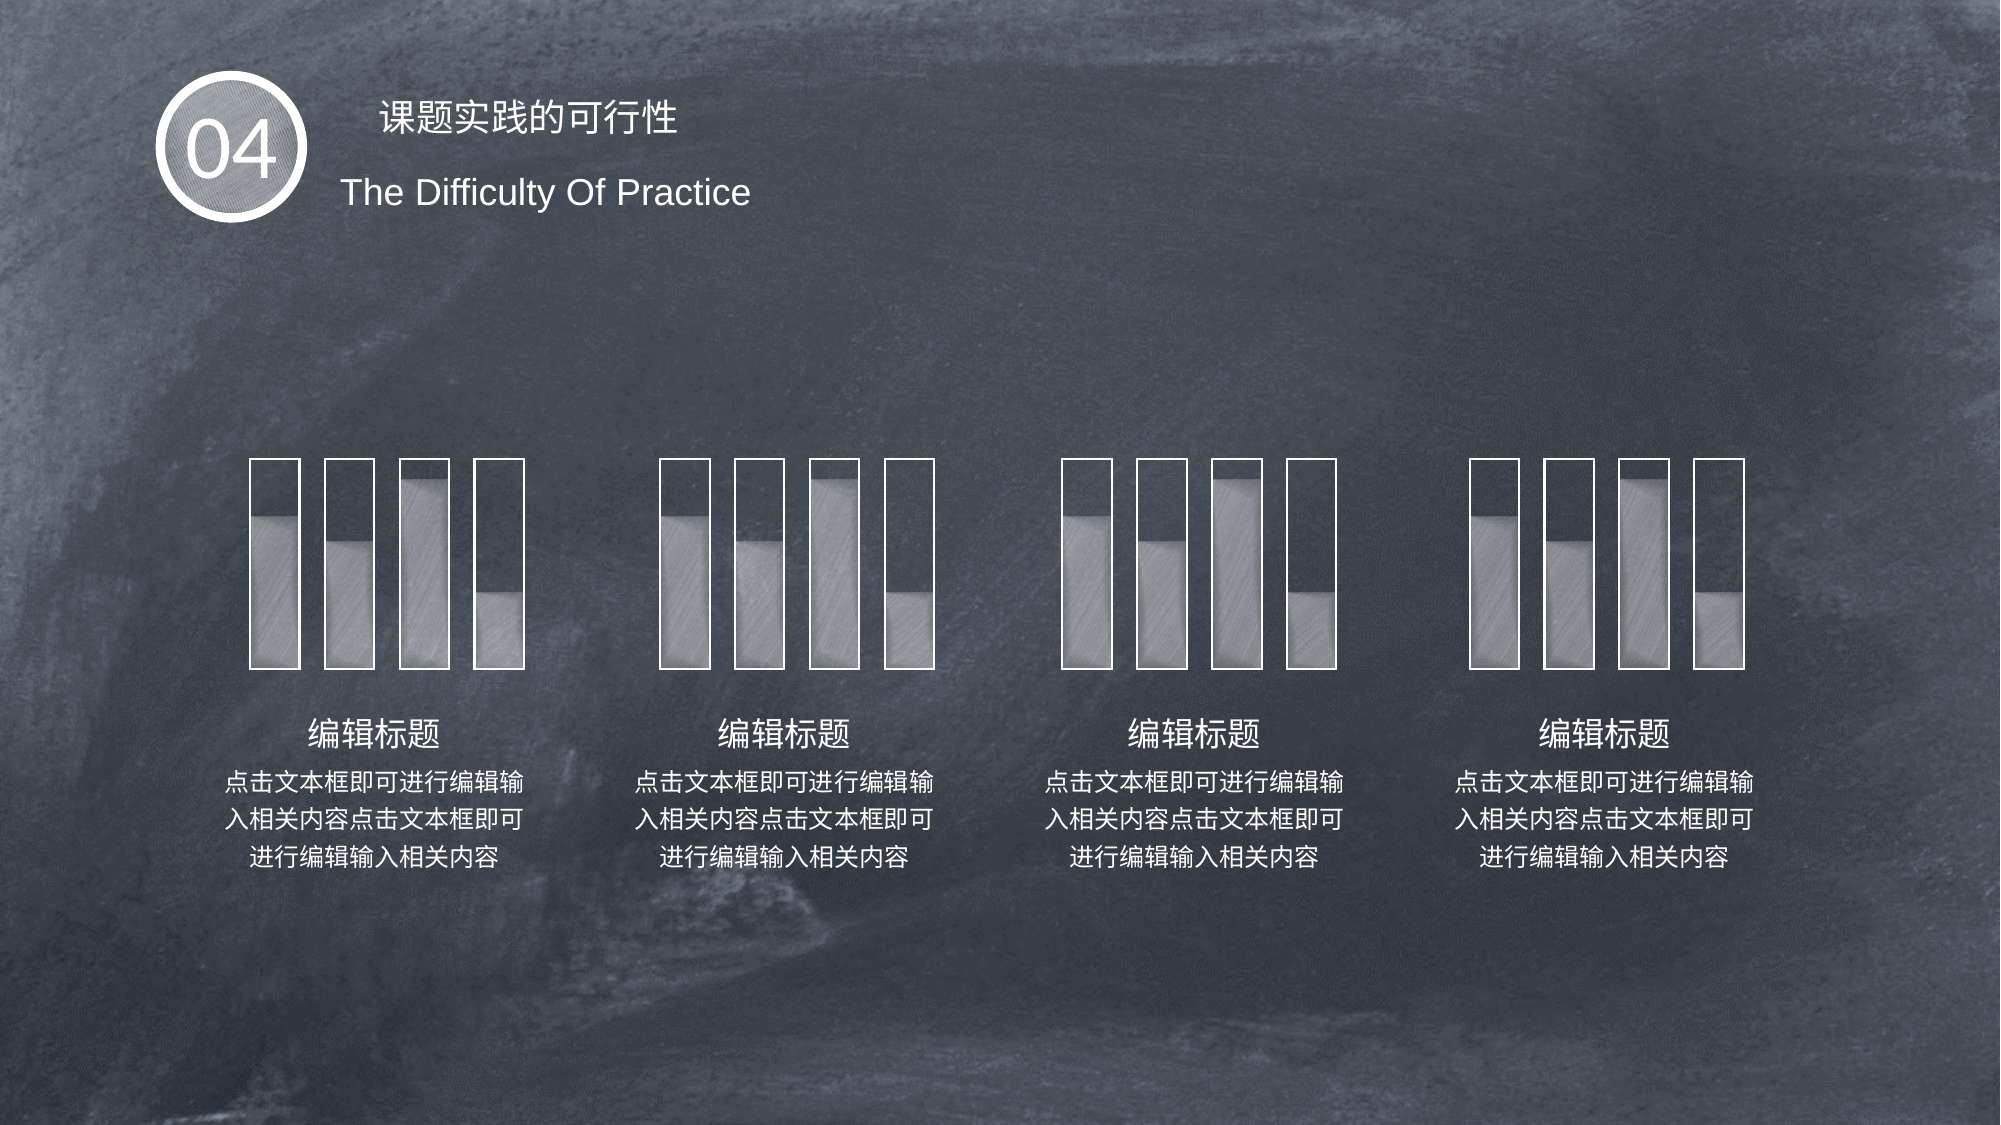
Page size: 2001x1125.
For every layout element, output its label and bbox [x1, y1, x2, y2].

text_box [1062, 459, 1337, 670]
text_box [660, 459, 935, 670]
text_box [249, 459, 525, 670]
picture [0, 0, 2000, 1125]
text_box [1469, 459, 1744, 670]
